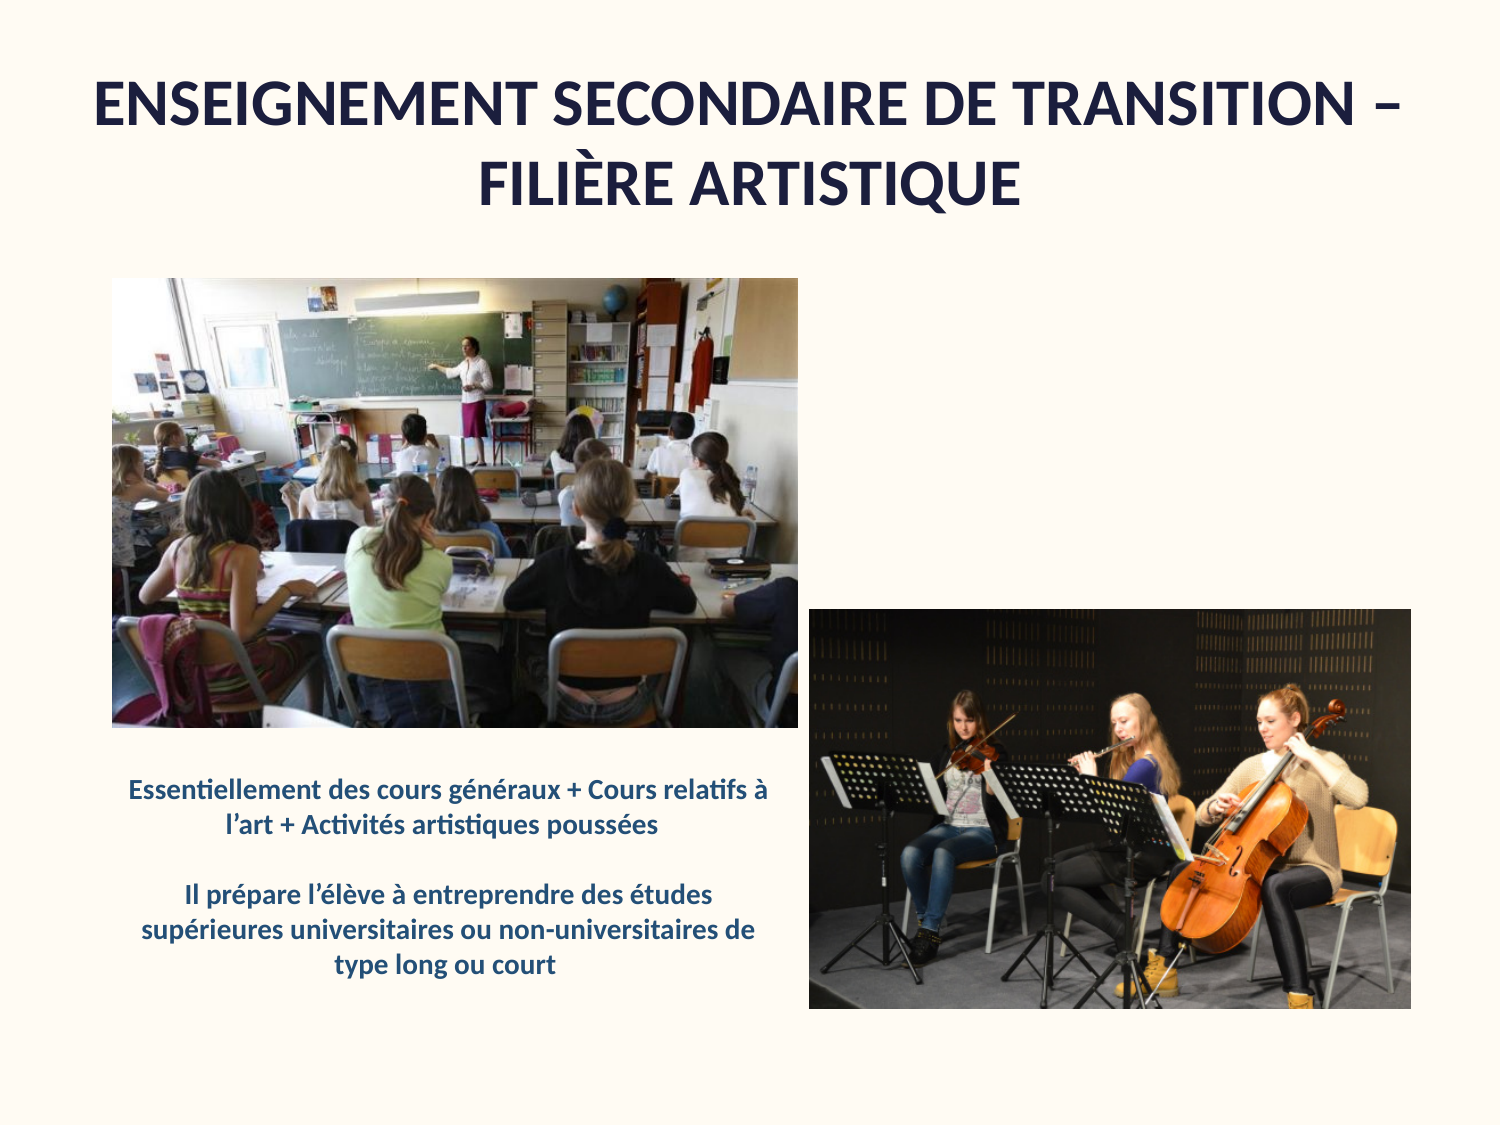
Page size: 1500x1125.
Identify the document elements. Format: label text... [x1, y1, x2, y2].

text_box Essentiellement des cours généraux + Cours relatifs à l’art + Activités artistiques poussées Il prépare l’élève à entreprendre des études supérieures universitaires ou non-universitaires de type long ou court [112, 763, 786, 1058]
title ENSEIGNEMENT SECONDAIRE DE TRANSITION – FILIÈRE ARTISTIQUE [75, 45, 1425, 233]
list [111, 278, 798, 728]
picture [808, 609, 1411, 1009]
